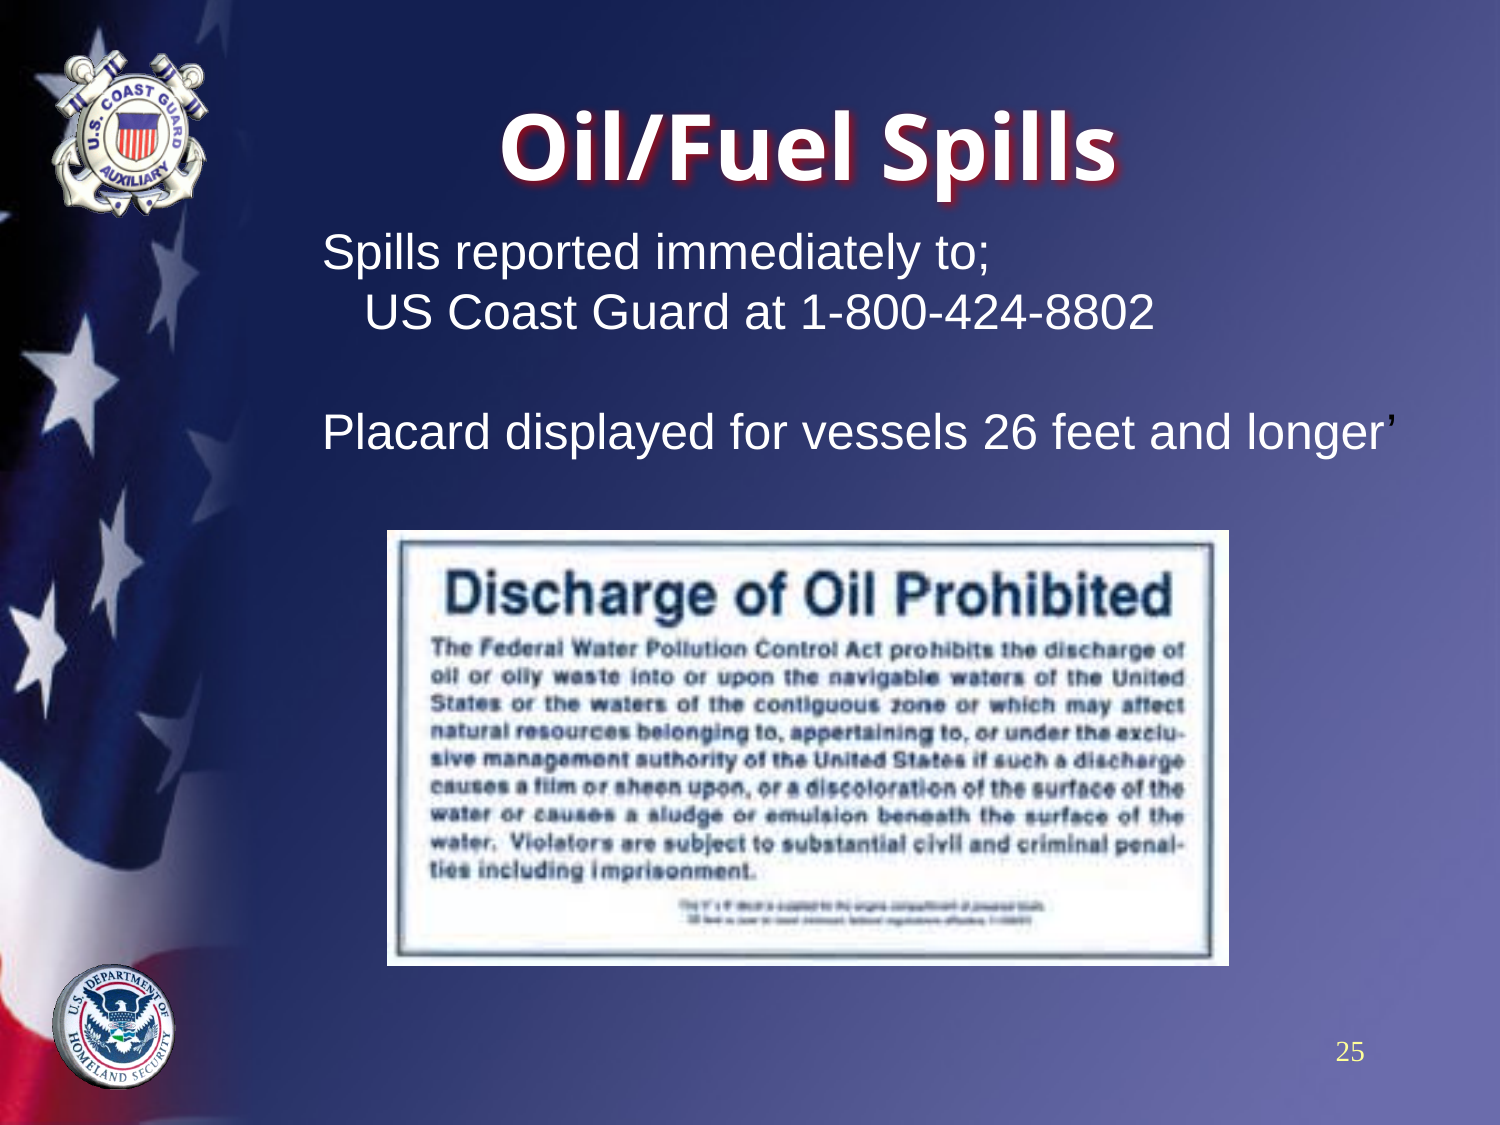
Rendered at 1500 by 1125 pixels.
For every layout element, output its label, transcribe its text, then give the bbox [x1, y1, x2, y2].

slide_number 25 [1074, 1025, 1388, 1100]
text_box Spills reported immediately to; US Coast Guard at 1-800-424-8802 Placard displayed for vessels 26 feet and longer’ [306, 212, 1413, 528]
picture [0, 0, 1500, 1125]
title Oil/Fuel Spills [170, 50, 1446, 238]
